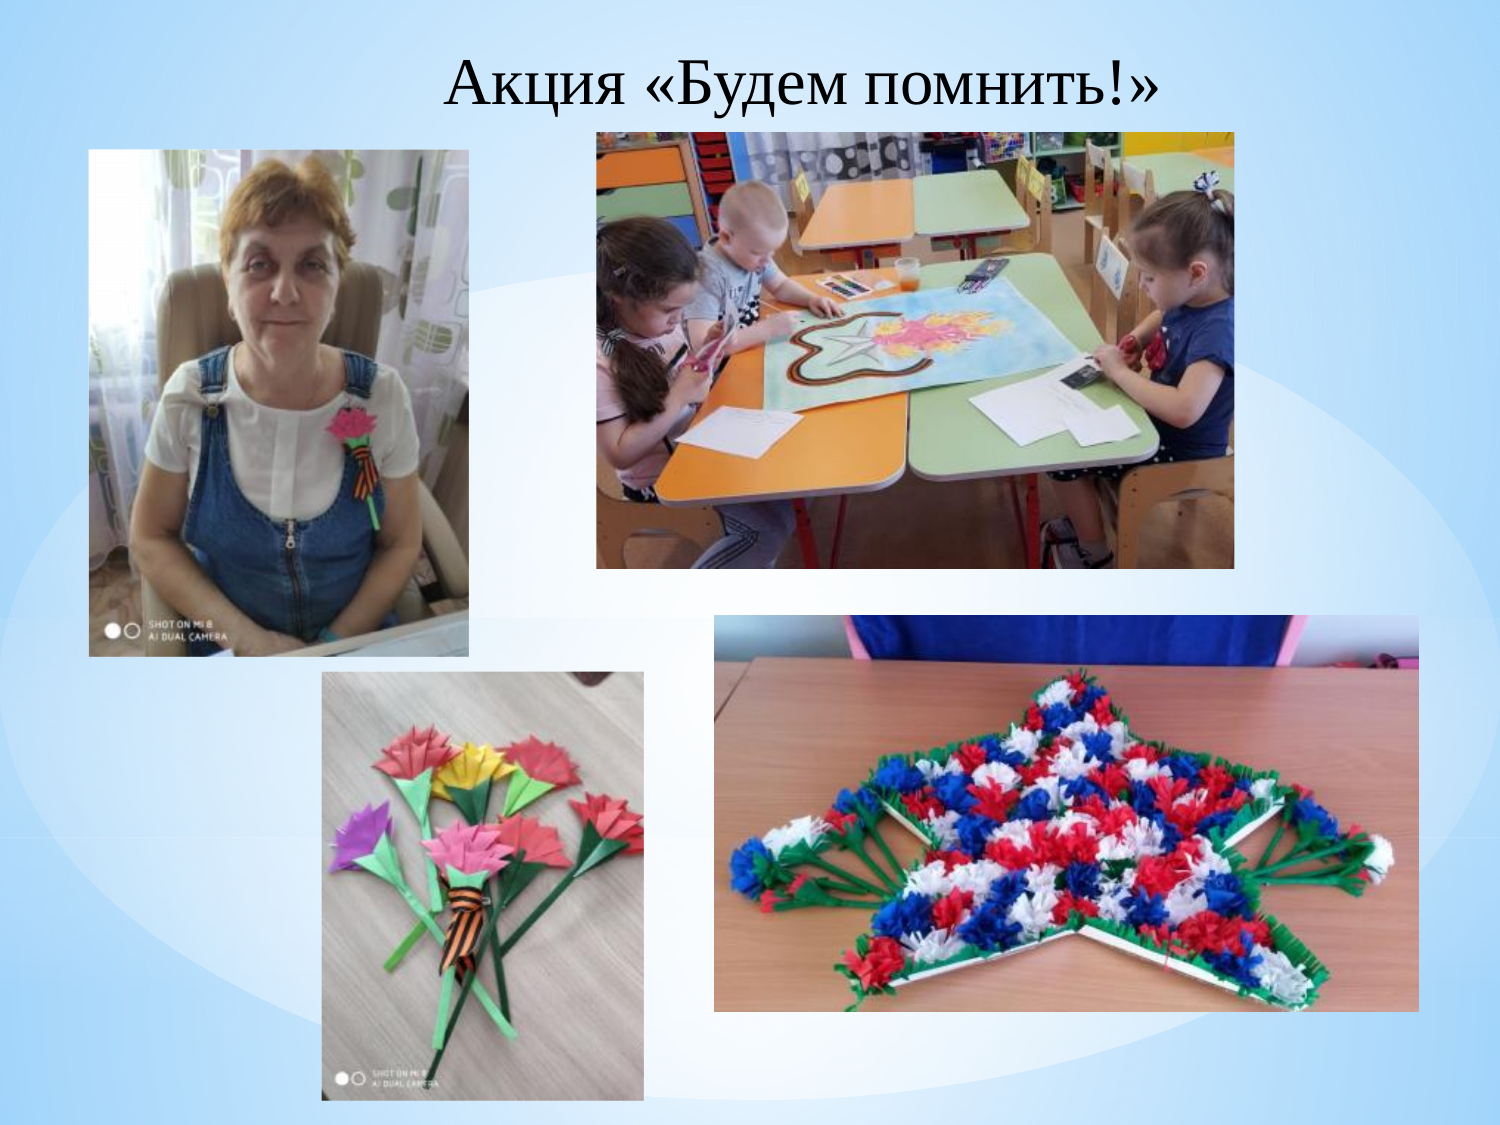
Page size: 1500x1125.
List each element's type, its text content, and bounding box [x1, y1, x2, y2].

picture [714, 615, 1419, 1012]
picture [24, 150, 533, 656]
text_box Акция «Будем помнить!» [428, 30, 1178, 126]
picture [267, 672, 697, 1100]
picture [596, 131, 1235, 569]
